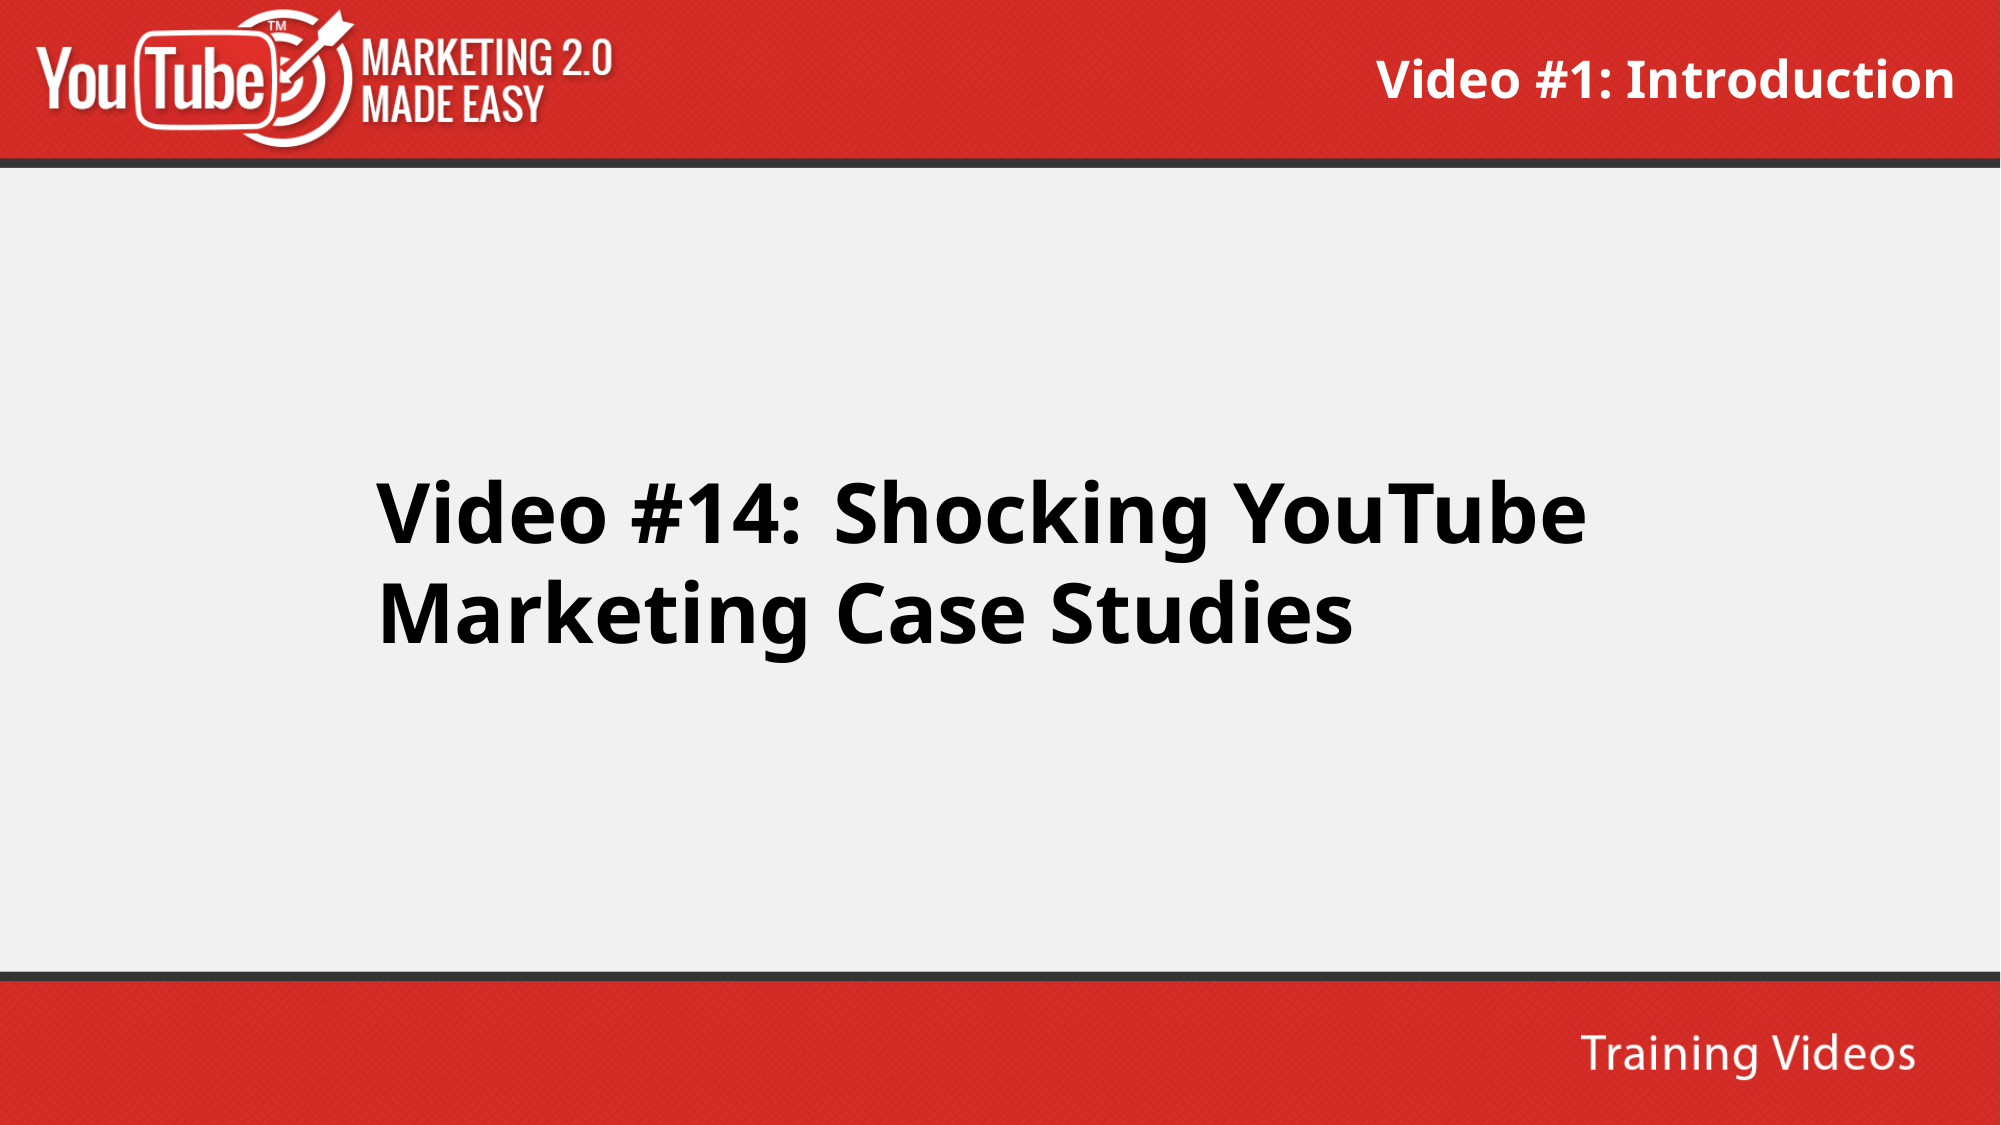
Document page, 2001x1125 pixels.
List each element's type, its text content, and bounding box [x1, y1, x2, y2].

text_box Video #1: Introduction [1223, 39, 1972, 117]
text_box Shocking YouTube Marketing Case Studies [361, 452, 1644, 668]
picture [0, 0, 2001, 1125]
